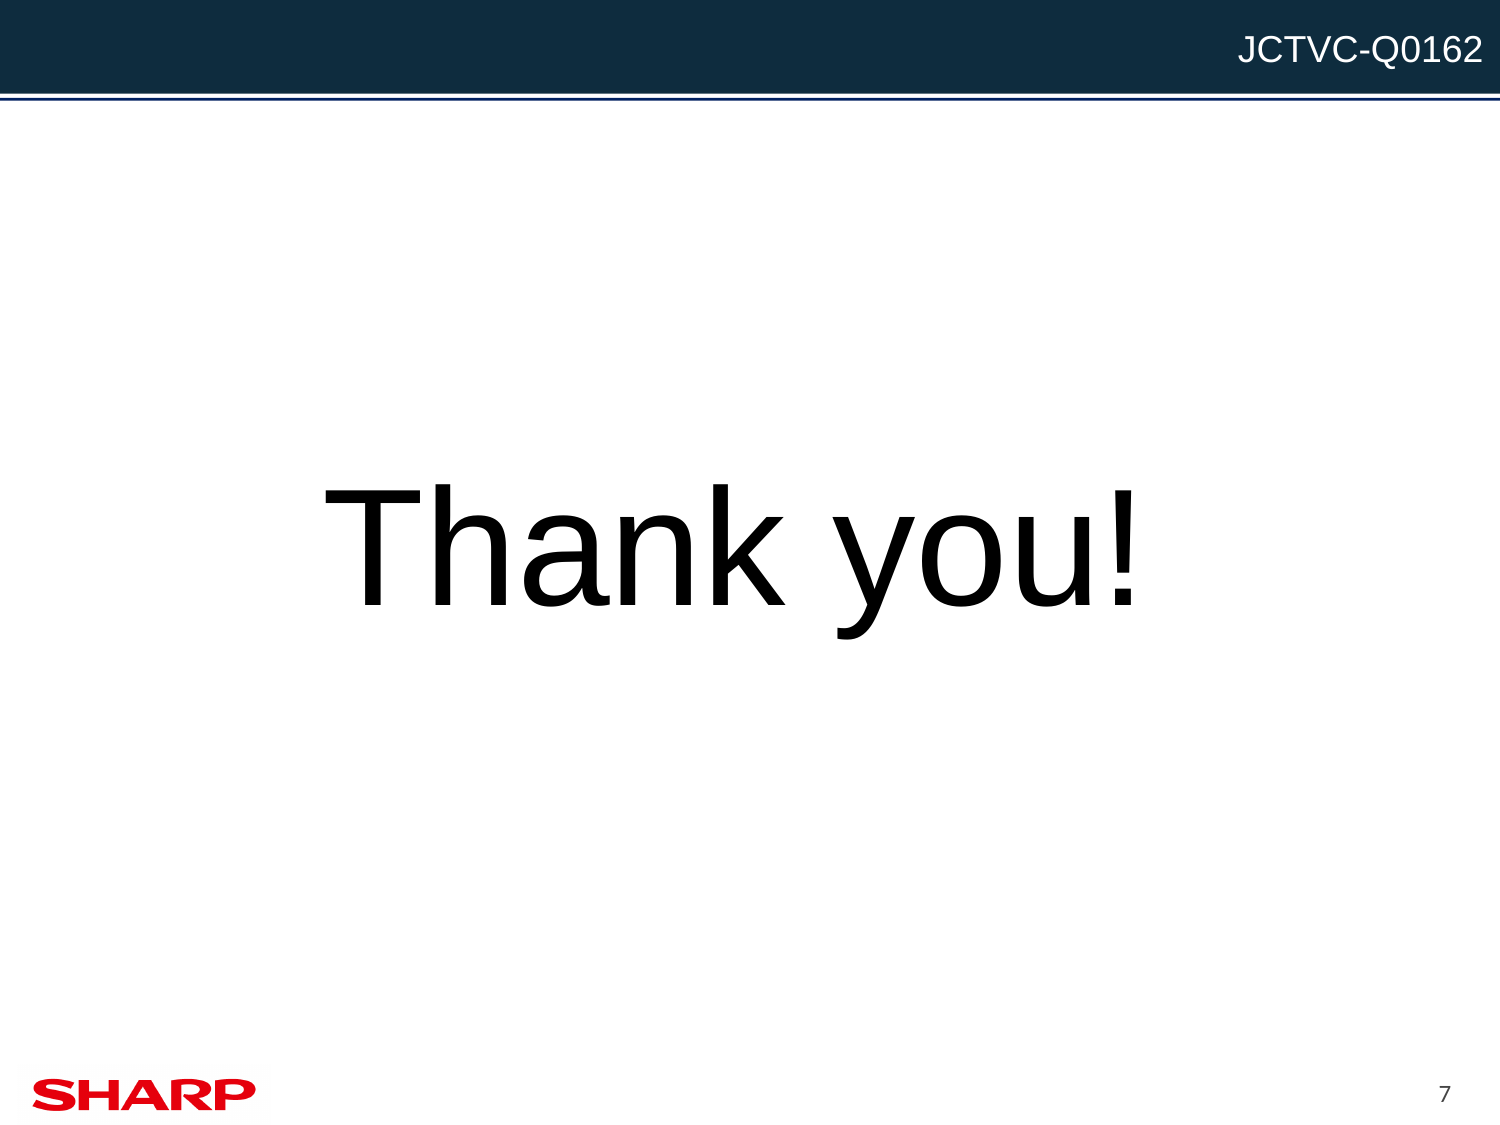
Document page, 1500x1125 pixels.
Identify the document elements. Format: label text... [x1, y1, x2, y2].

slide_number 7 [1345, 1062, 1467, 1108]
picture [17, 1064, 271, 1125]
text_box Thank you! [316, 432, 1154, 645]
